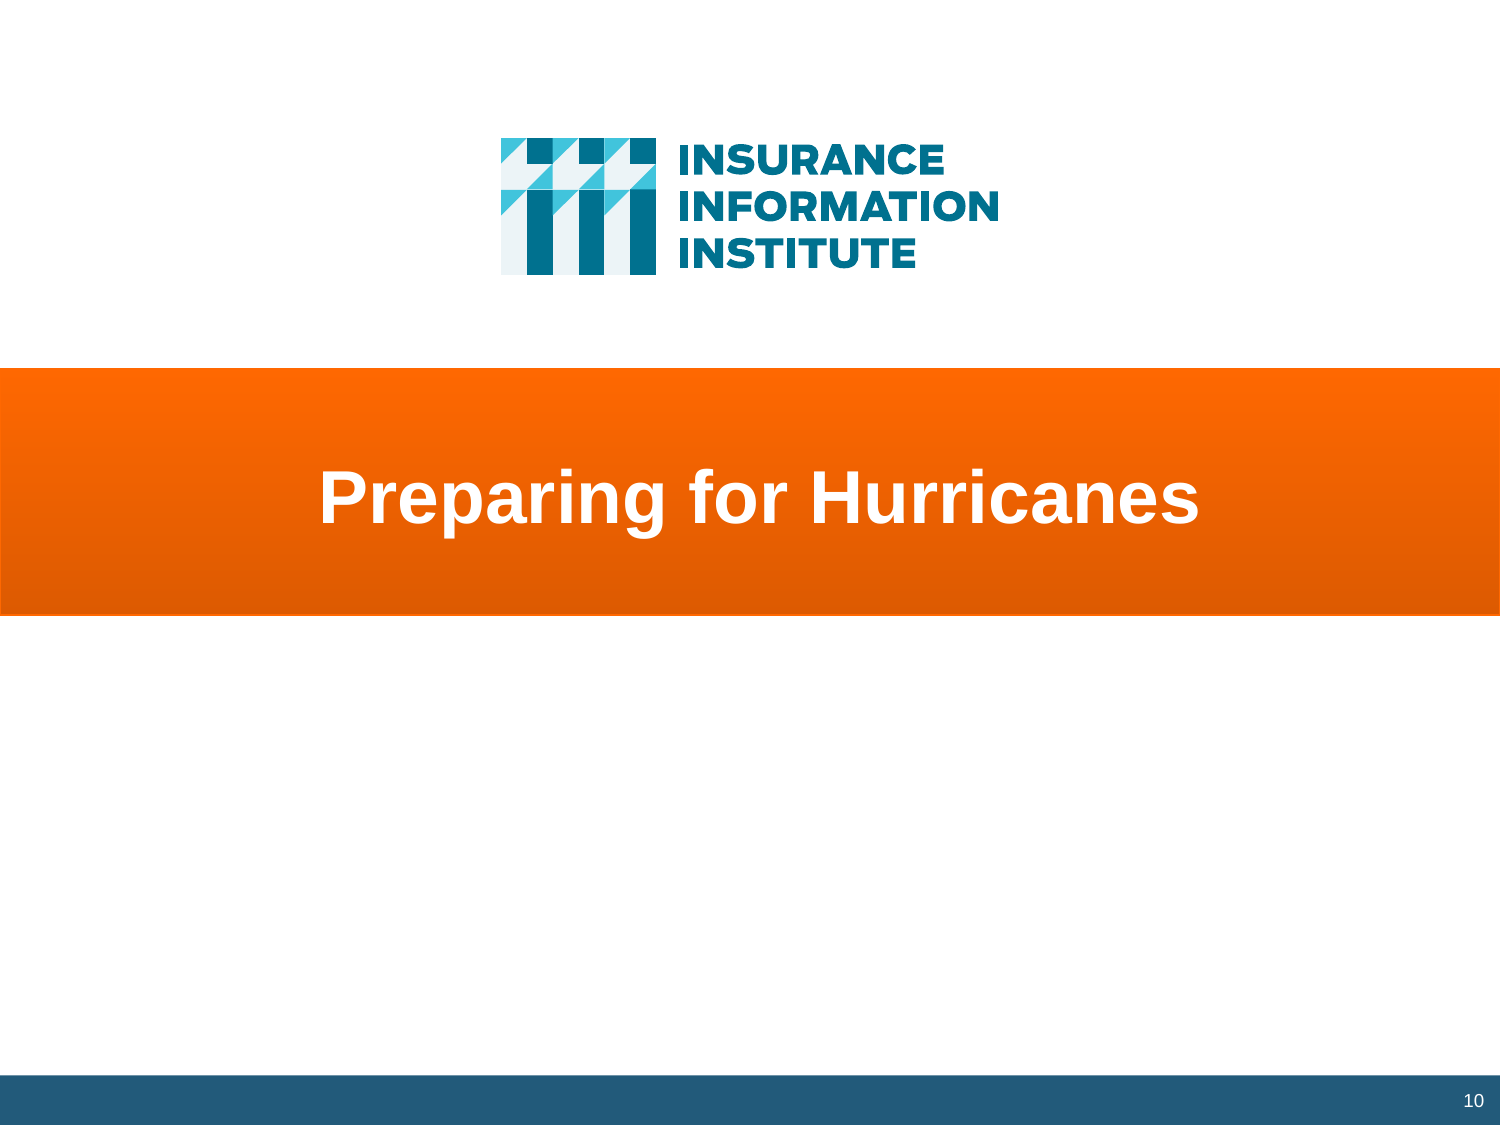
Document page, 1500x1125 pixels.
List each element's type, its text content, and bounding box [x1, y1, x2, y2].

title Preparing for Hurricanes [0, 369, 1500, 616]
picture [500, 137, 998, 275]
text_box [0, 1075, 1500, 1125]
text_box 10 [1410, 1091, 1485, 1111]
